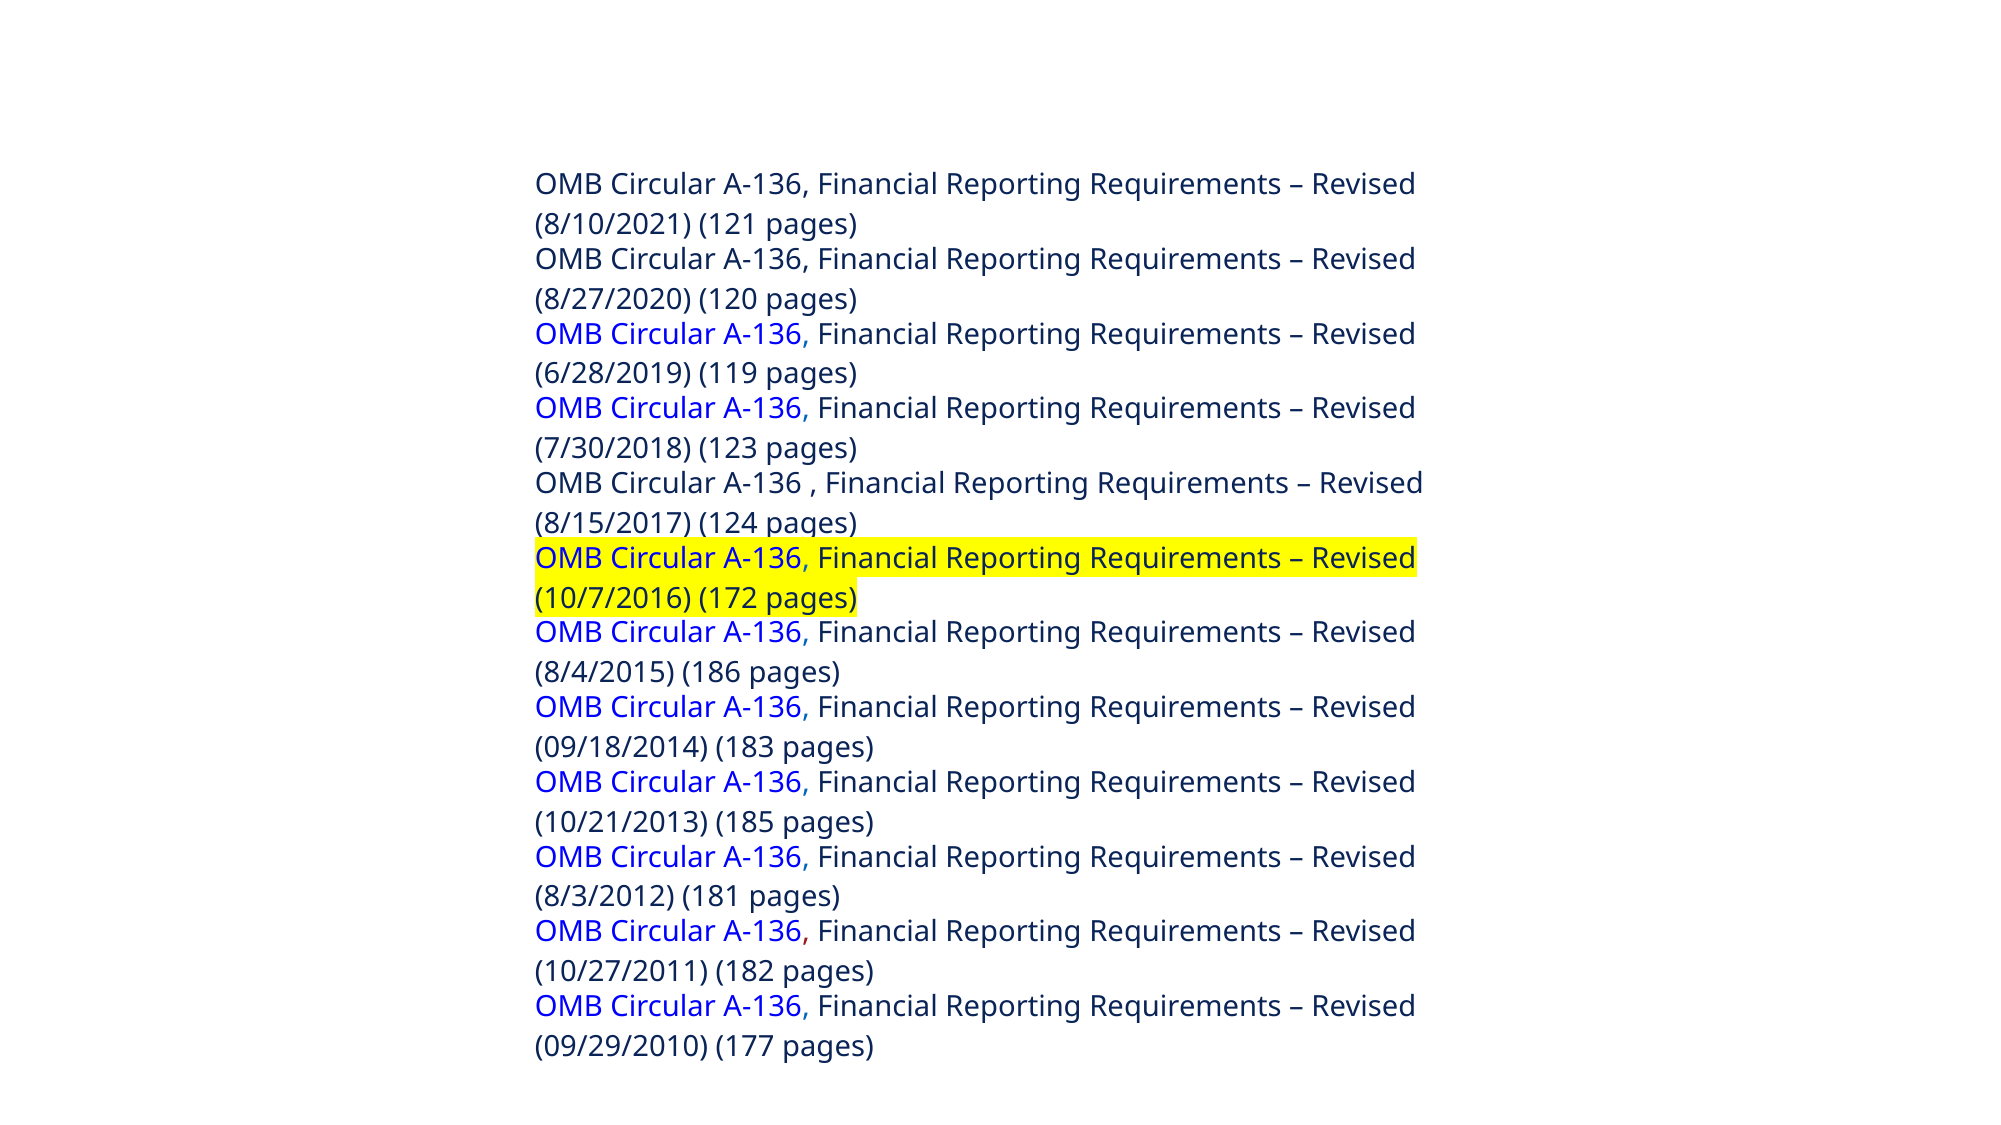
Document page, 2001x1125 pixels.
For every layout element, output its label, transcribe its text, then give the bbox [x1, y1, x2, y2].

text_box OMB Circular A-136, Financial Reporting Requirements – Revised (8/10/2021) (121 pages) OMB Circular A-136, Financial Reporting Requirements – Revised (8/27/2020) (120 pages) OMB Circular A-136, Financial Reporting Requirements – Revised (6/28/2019) (119 pages) OMB Circular A-136, Financial Reporting Requirements – Revised (7/30/2018) (123 pages) OMB Circular A-136 , Financial Reporting Requirements – Revised (8/15/2017) (124 pages) OMB Circular A-136, Financial Reporting Requirements – Revised (10/7/2016) (172 pages) OMB Circular A-136, Financial Reporting Requirements – Revised (8/4/2015) (186 pages) OMB Circular A-136, Financial Reporting Requirements – Revised (09/18/2014) (183 pages) OMB Circular A-136, Financial Reporting Requirements – Revised (10/21/2013) (185 pages) OMB Circular A-136, Financial Reporting Requirements – Revised (8/3/2012) (181 pages) OMB Circular A-136, Financial Reporting Requirements – Revised (10/27/2011) (182 pages) OMB Circular A-136, Financial Reporting Requirements – Revised (09/29/2010) (177 pages) [520, 158, 1500, 1070]
